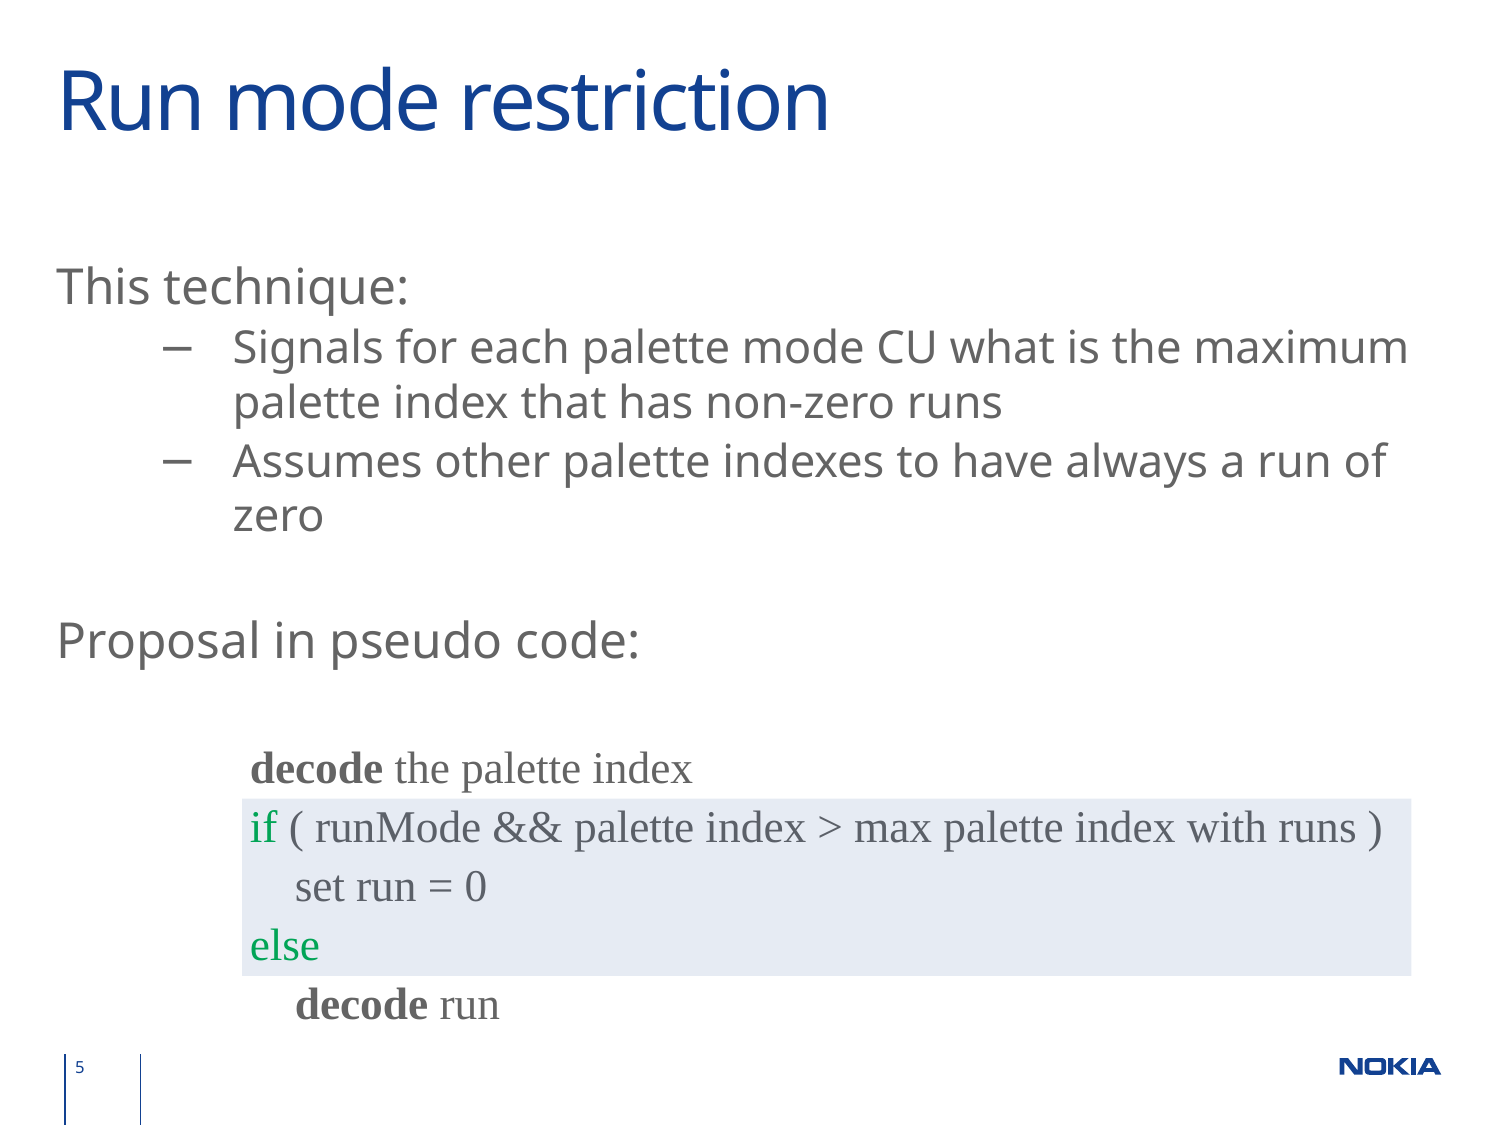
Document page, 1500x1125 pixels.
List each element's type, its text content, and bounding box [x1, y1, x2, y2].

title Run mode restriction [56, 47, 1433, 149]
list This technique: Signals for each palette mode CU what is the maximum palette index that has non-zero runs Assumes other palette indexes to have always a run of zero Proposal in pseudo code: decode the palette index if ( runMode && palette index > max palette index with runs ) set run = 0 else decode run [56, 254, 1436, 1035]
text_box [242, 798, 1412, 976]
slide_number 5 [75, 1057, 124, 1079]
